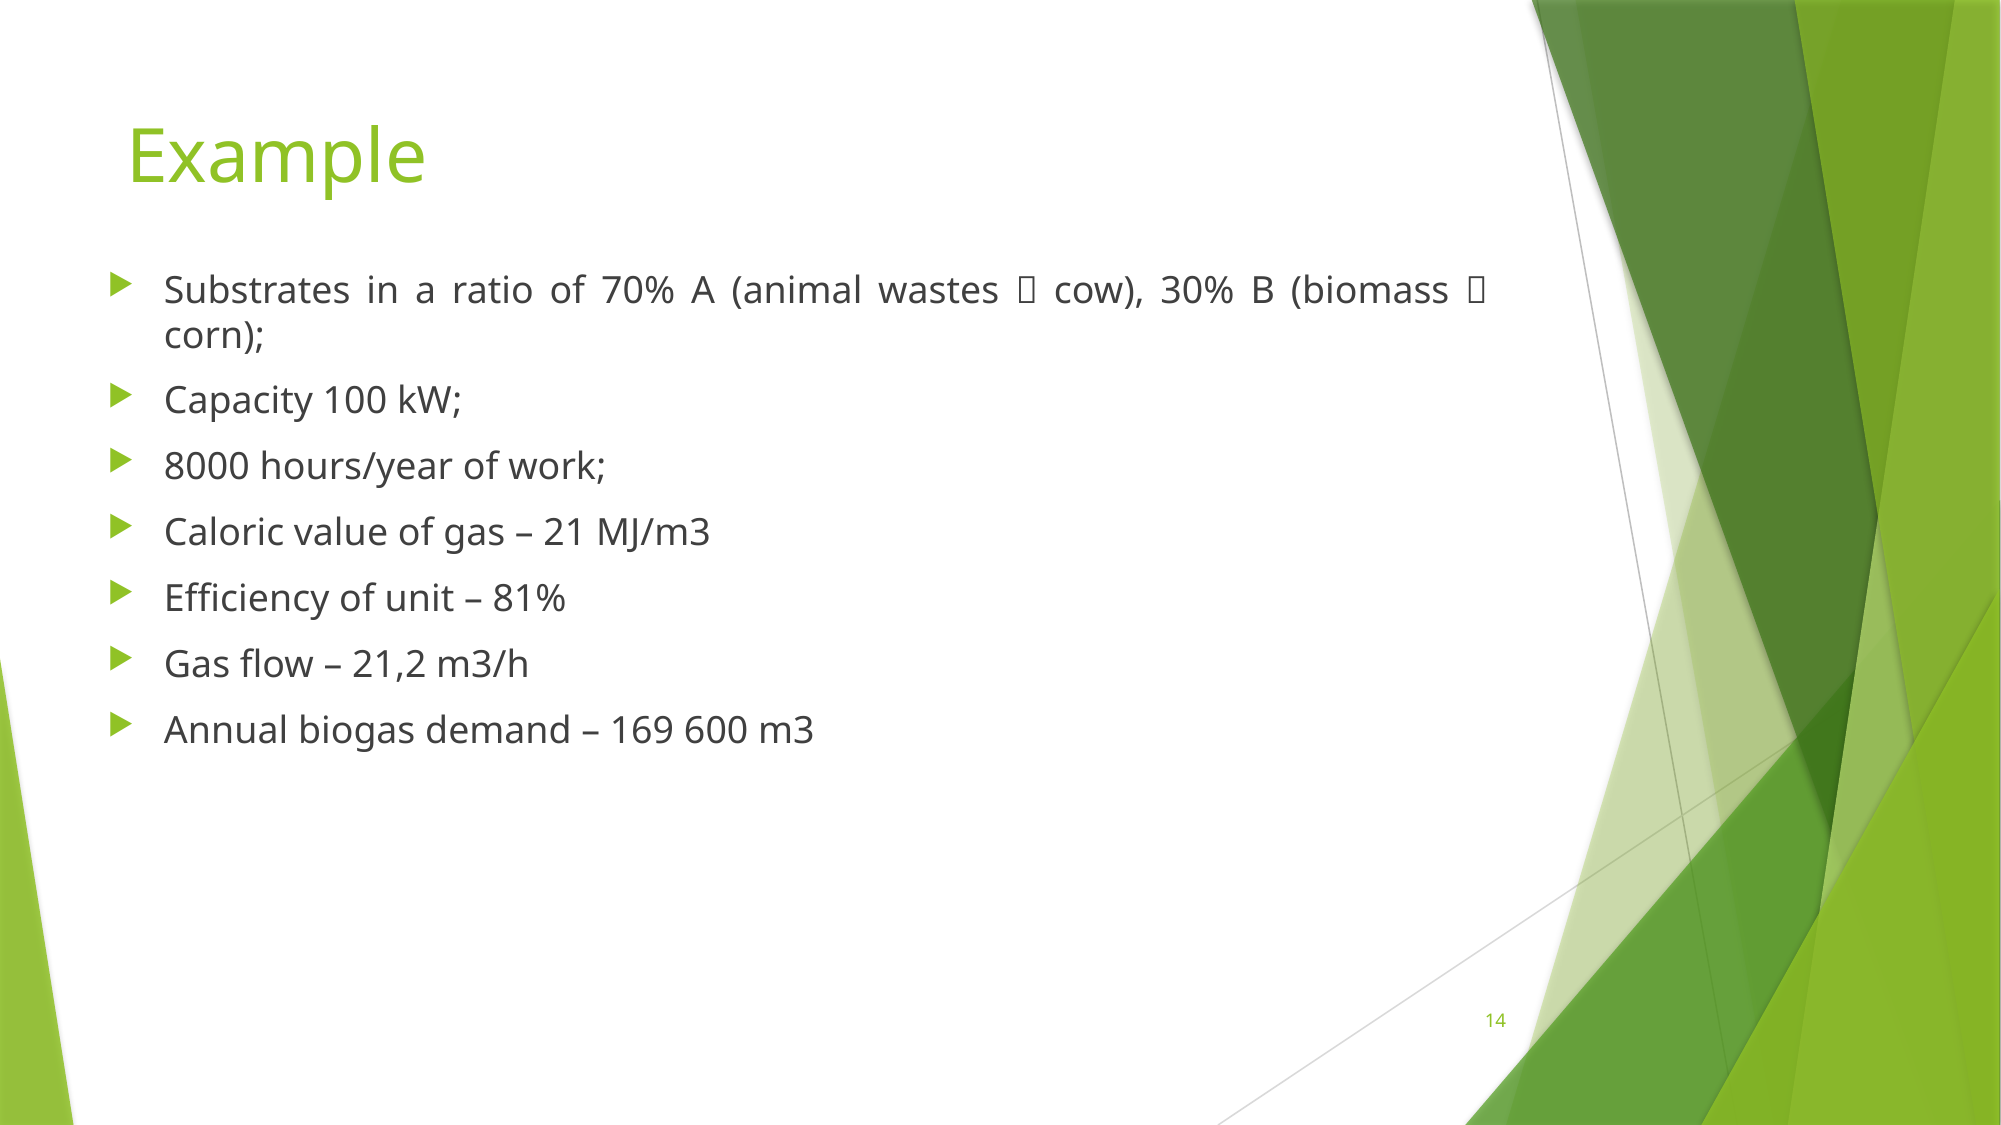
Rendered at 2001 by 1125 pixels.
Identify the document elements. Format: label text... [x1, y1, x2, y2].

title Example [111, 99, 1522, 317]
slide_number 14 [1409, 991, 1522, 1051]
list Substrates in a ratio of 70% A (animal wastes  cow), 30% B (biomass  corn); Capacity 100 kW; 8000 hours/year of work; Caloric value of gas – 21 MJ/m3 Efficiency of unit – 81% Gas flow – 21,2 m3/h Annual biogas demand – 169 600 m3 [92, 258, 1503, 895]
